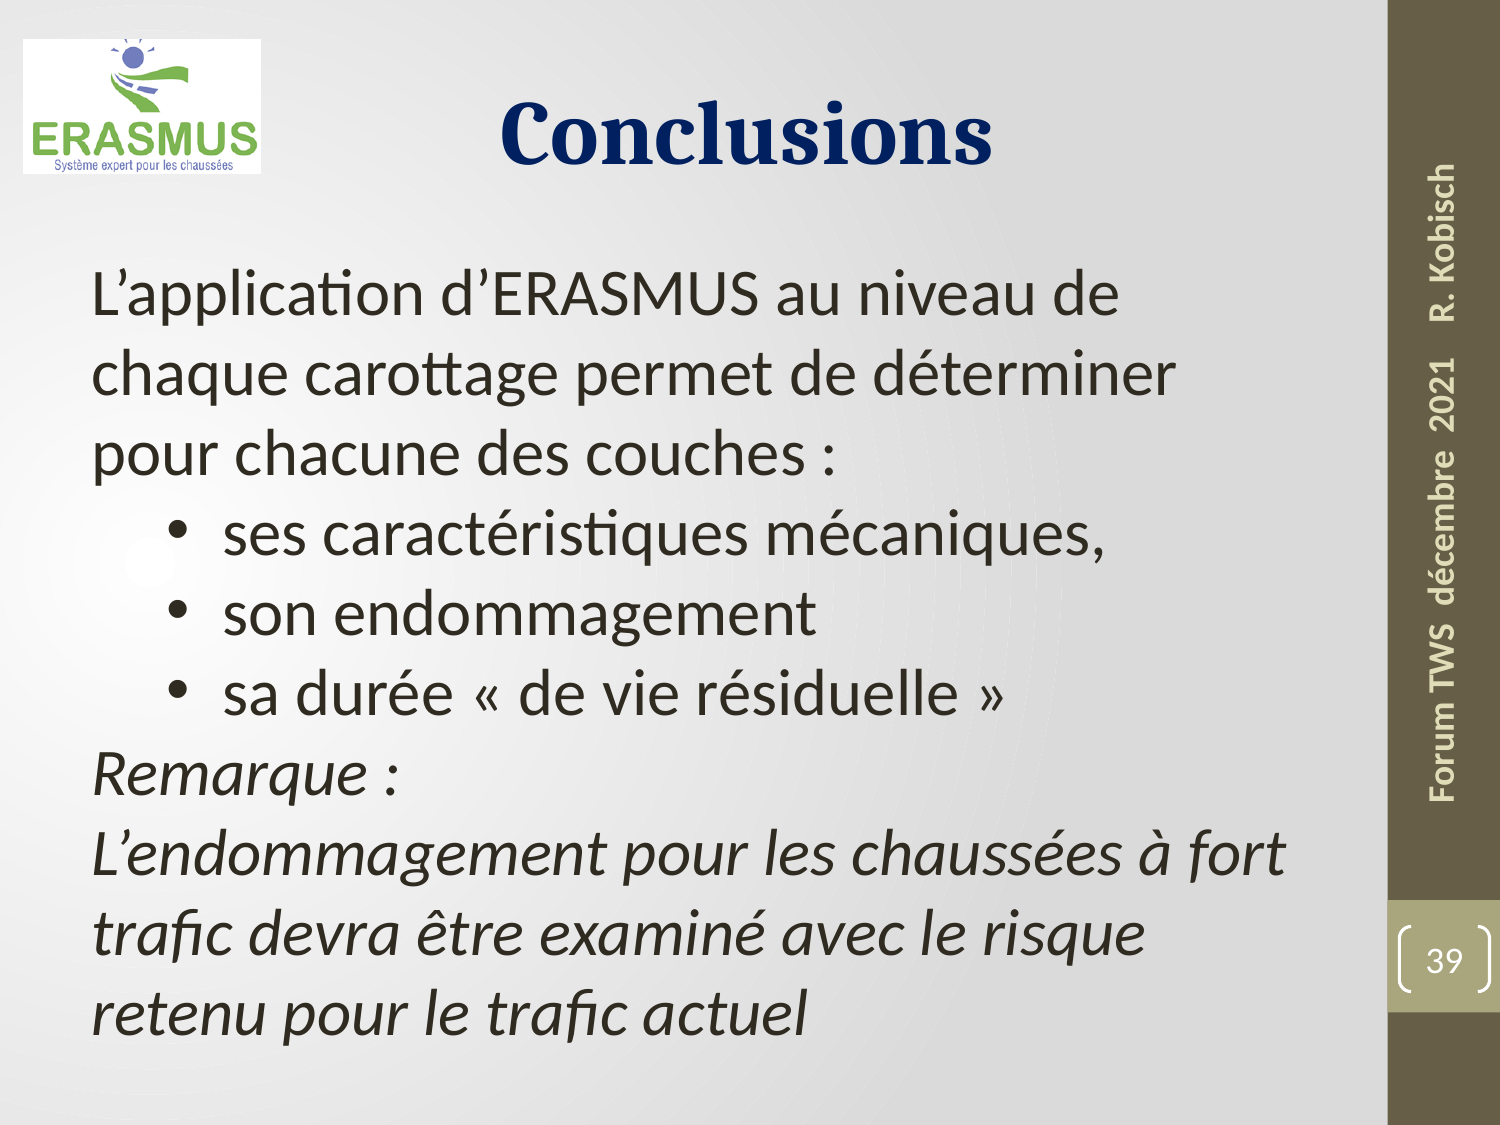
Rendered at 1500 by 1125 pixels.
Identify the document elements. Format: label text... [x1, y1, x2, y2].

footer Forum TWS décembre 2021 R. Kobisch [1408, 78, 1469, 889]
text_box L’application d’ERASMUS au niveau de chaque carottage permet de déterminer pour chacune des couches : ses caractéristiques mécaniques, son endommagement sa durée « de vie résiduelle » Remarque : L’endommagement pour les chaussées à fort trafic devra être examiné avec le risque retenu pour le trafic actuel [76, 241, 1329, 1116]
picture [23, 38, 262, 175]
text_box Conclusions [352, 65, 1144, 190]
slide_number 39 [1397, 924, 1492, 994]
